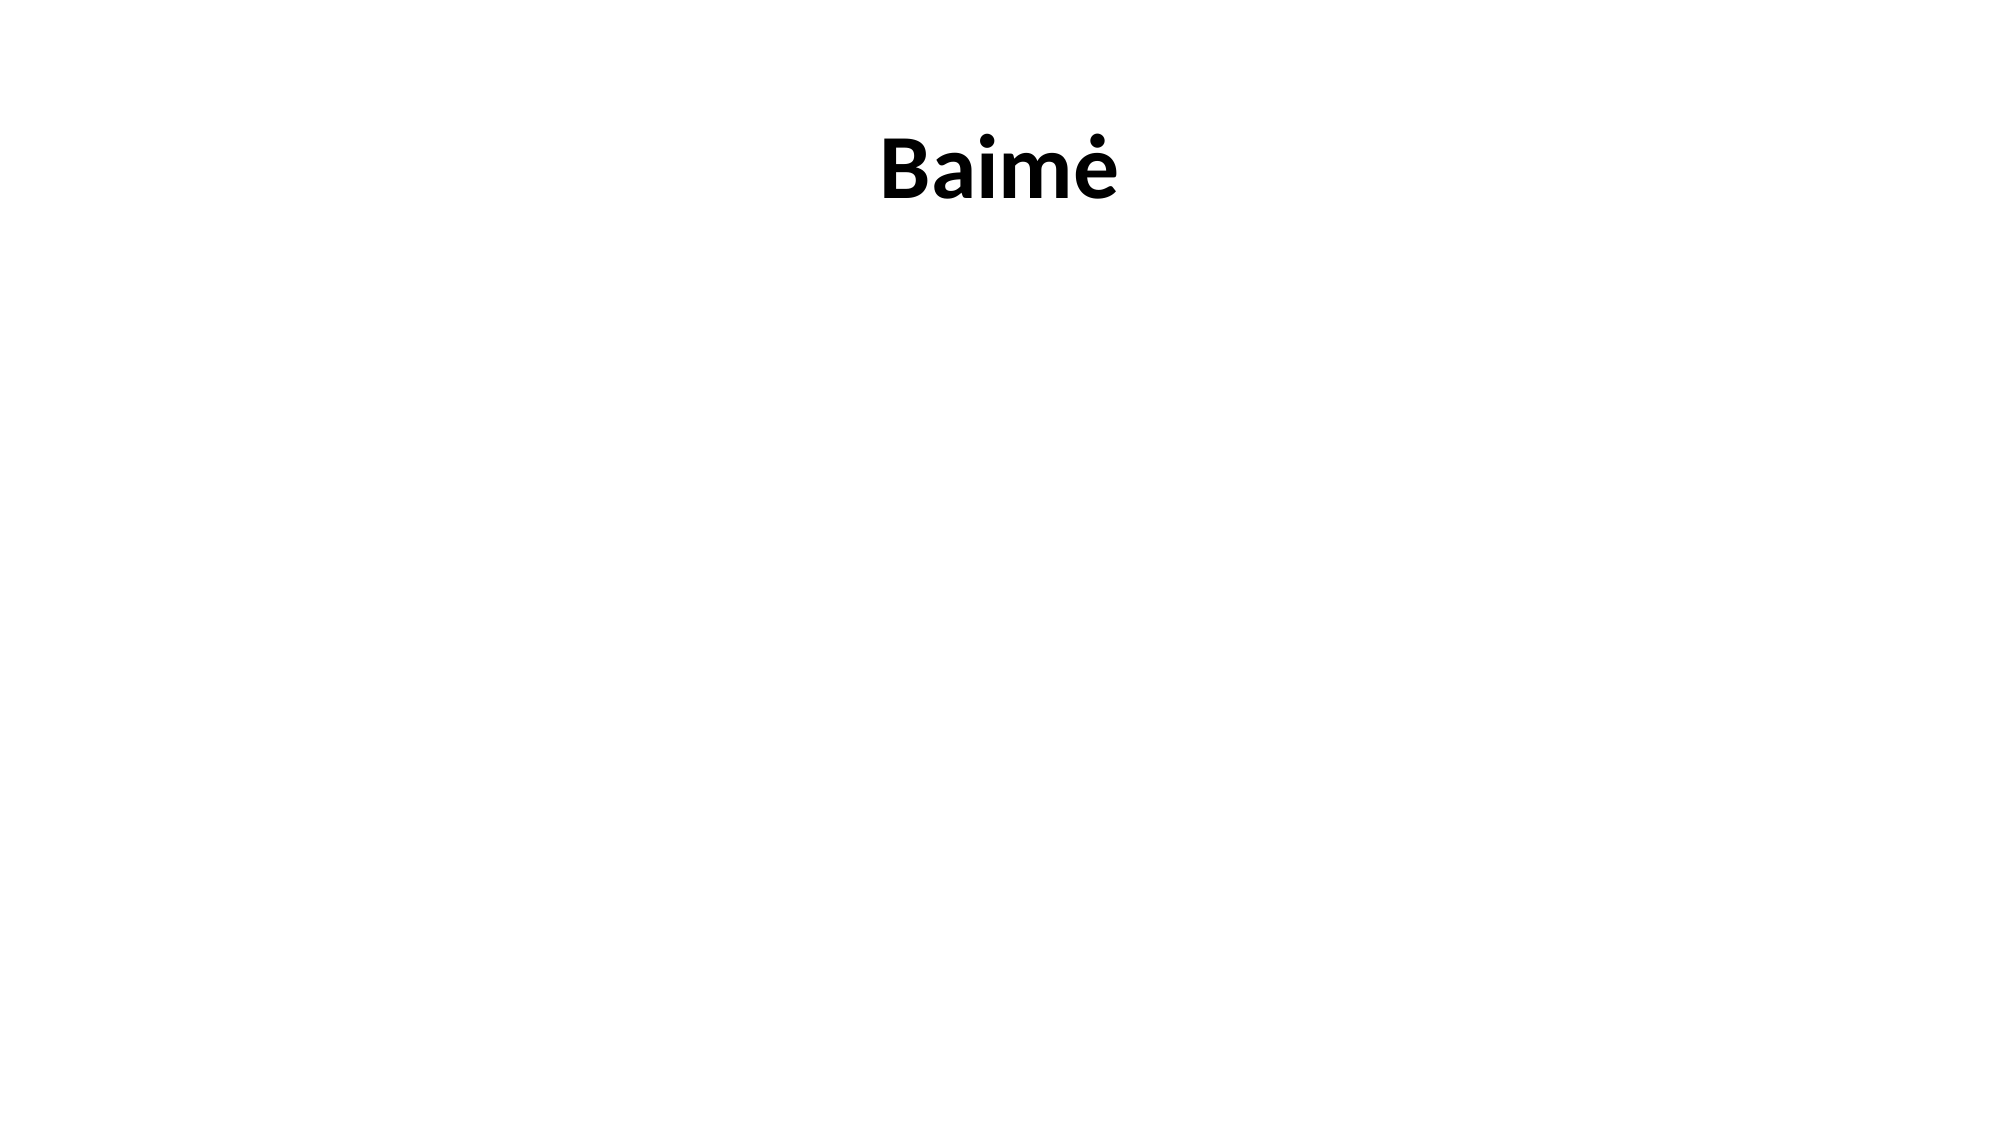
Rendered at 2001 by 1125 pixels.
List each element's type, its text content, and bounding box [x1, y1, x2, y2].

title Baimė [137, 59, 1863, 278]
